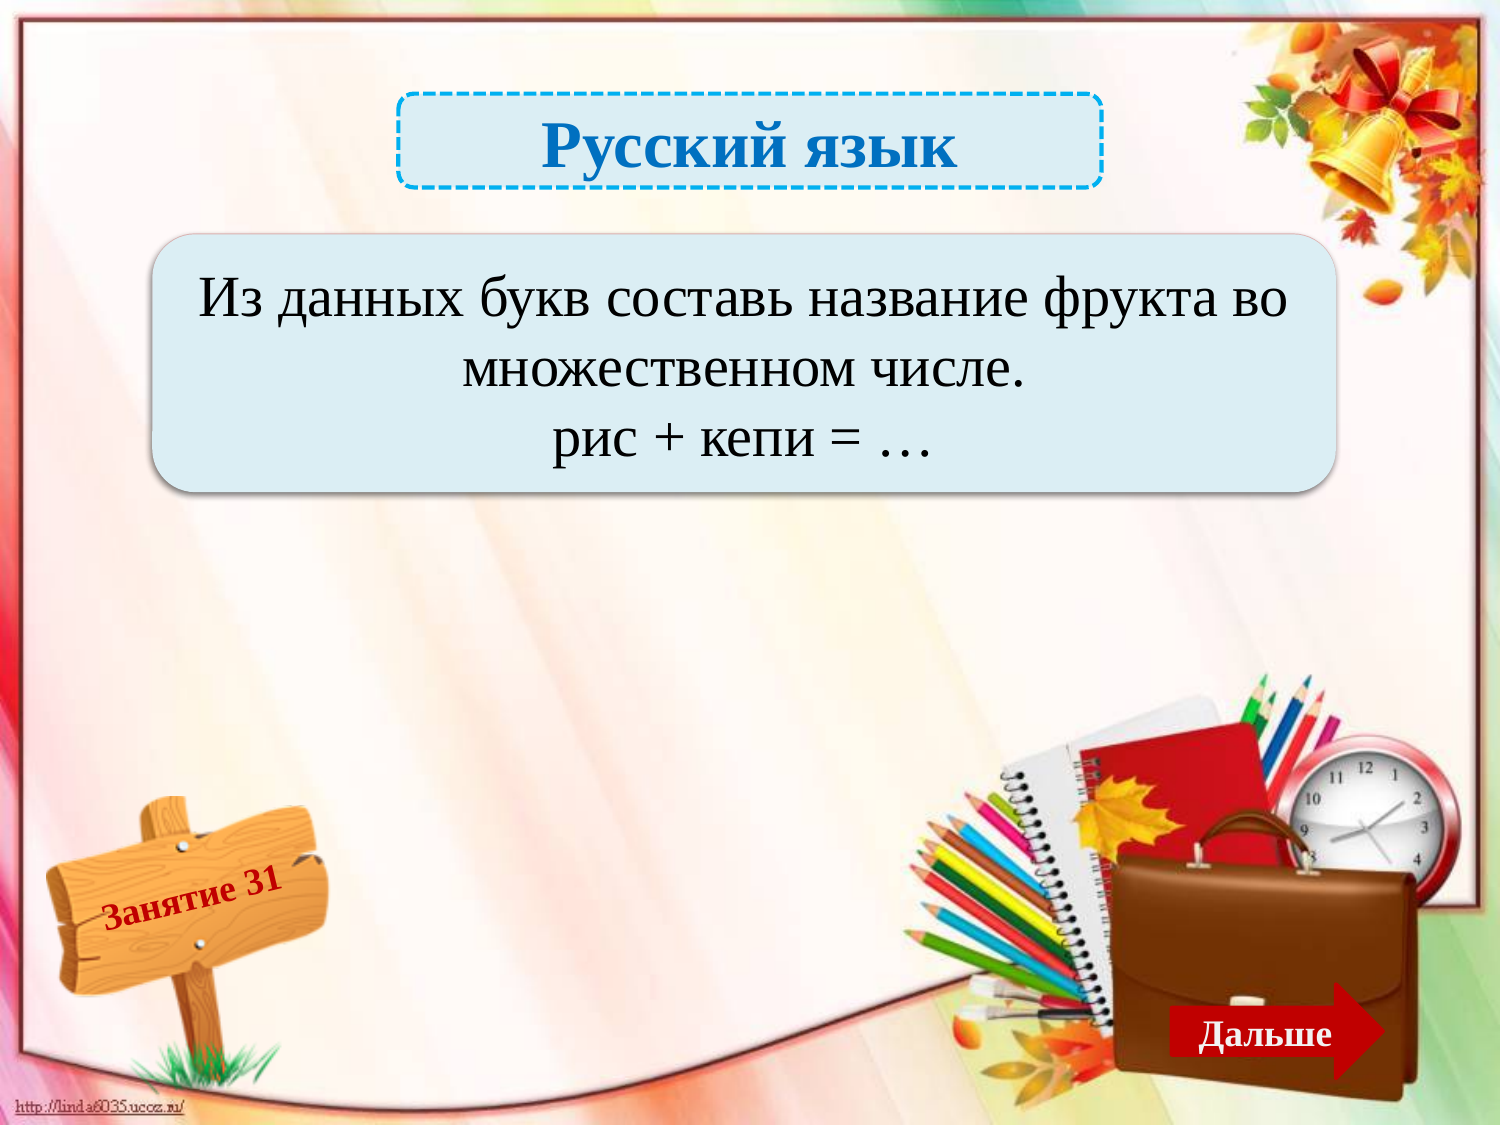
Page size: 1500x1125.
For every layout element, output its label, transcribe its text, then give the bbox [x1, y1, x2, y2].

picture [0, 0, 1500, 1125]
text_box Русский язык [396, 91, 1104, 190]
text_box [150, 232, 1338, 495]
text_box Дальше [1169, 982, 1385, 1081]
